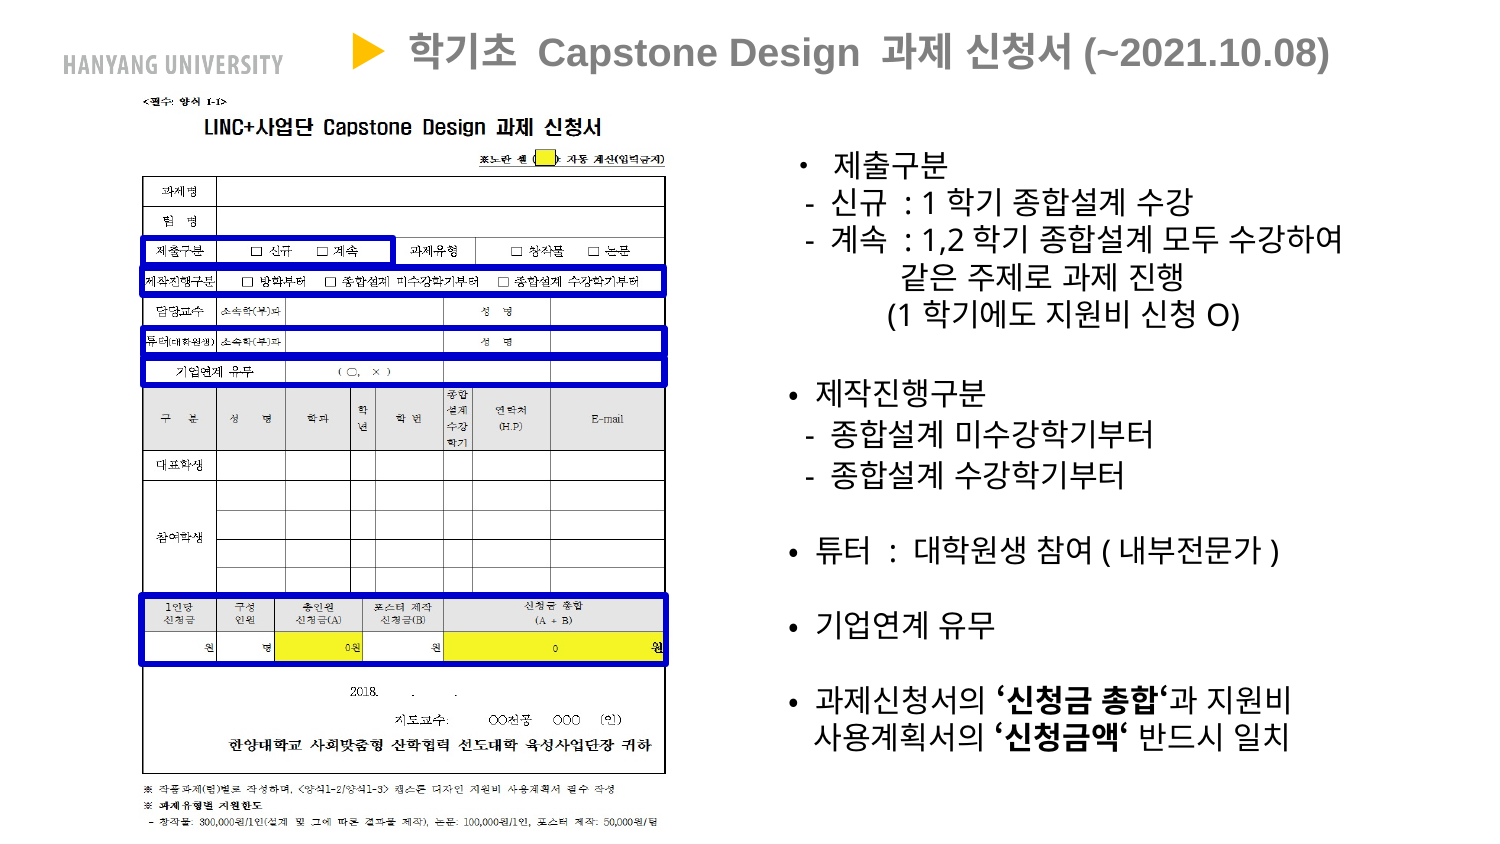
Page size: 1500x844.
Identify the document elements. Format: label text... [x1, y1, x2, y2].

picture [64, 55, 283, 74]
text_box • 제출구분 - 신규 : 1학기 종합설계 수강 - 계속 : 1,2학기 종합설계 모두 수강하여 같은 주제로 과제 진행 (1학기에도 지원비 신청O) • 제작진행구분 - 종합설계 미수강학기부터 - 종합설계 수강학기부터 • 튜터 : 대학원생 참여(내부전문가) • 기업연계 유무 • 과제신청서의 ‘신청금 총합‘과 지원비 사용계획서의 ‘신청금액‘ 반드시 일치 [773, 138, 1468, 764]
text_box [138, 89, 674, 832]
text_box ▶ 학기초 Capstone Design 과제 신청서(~2021.10.08) [333, 19, 1346, 82]
